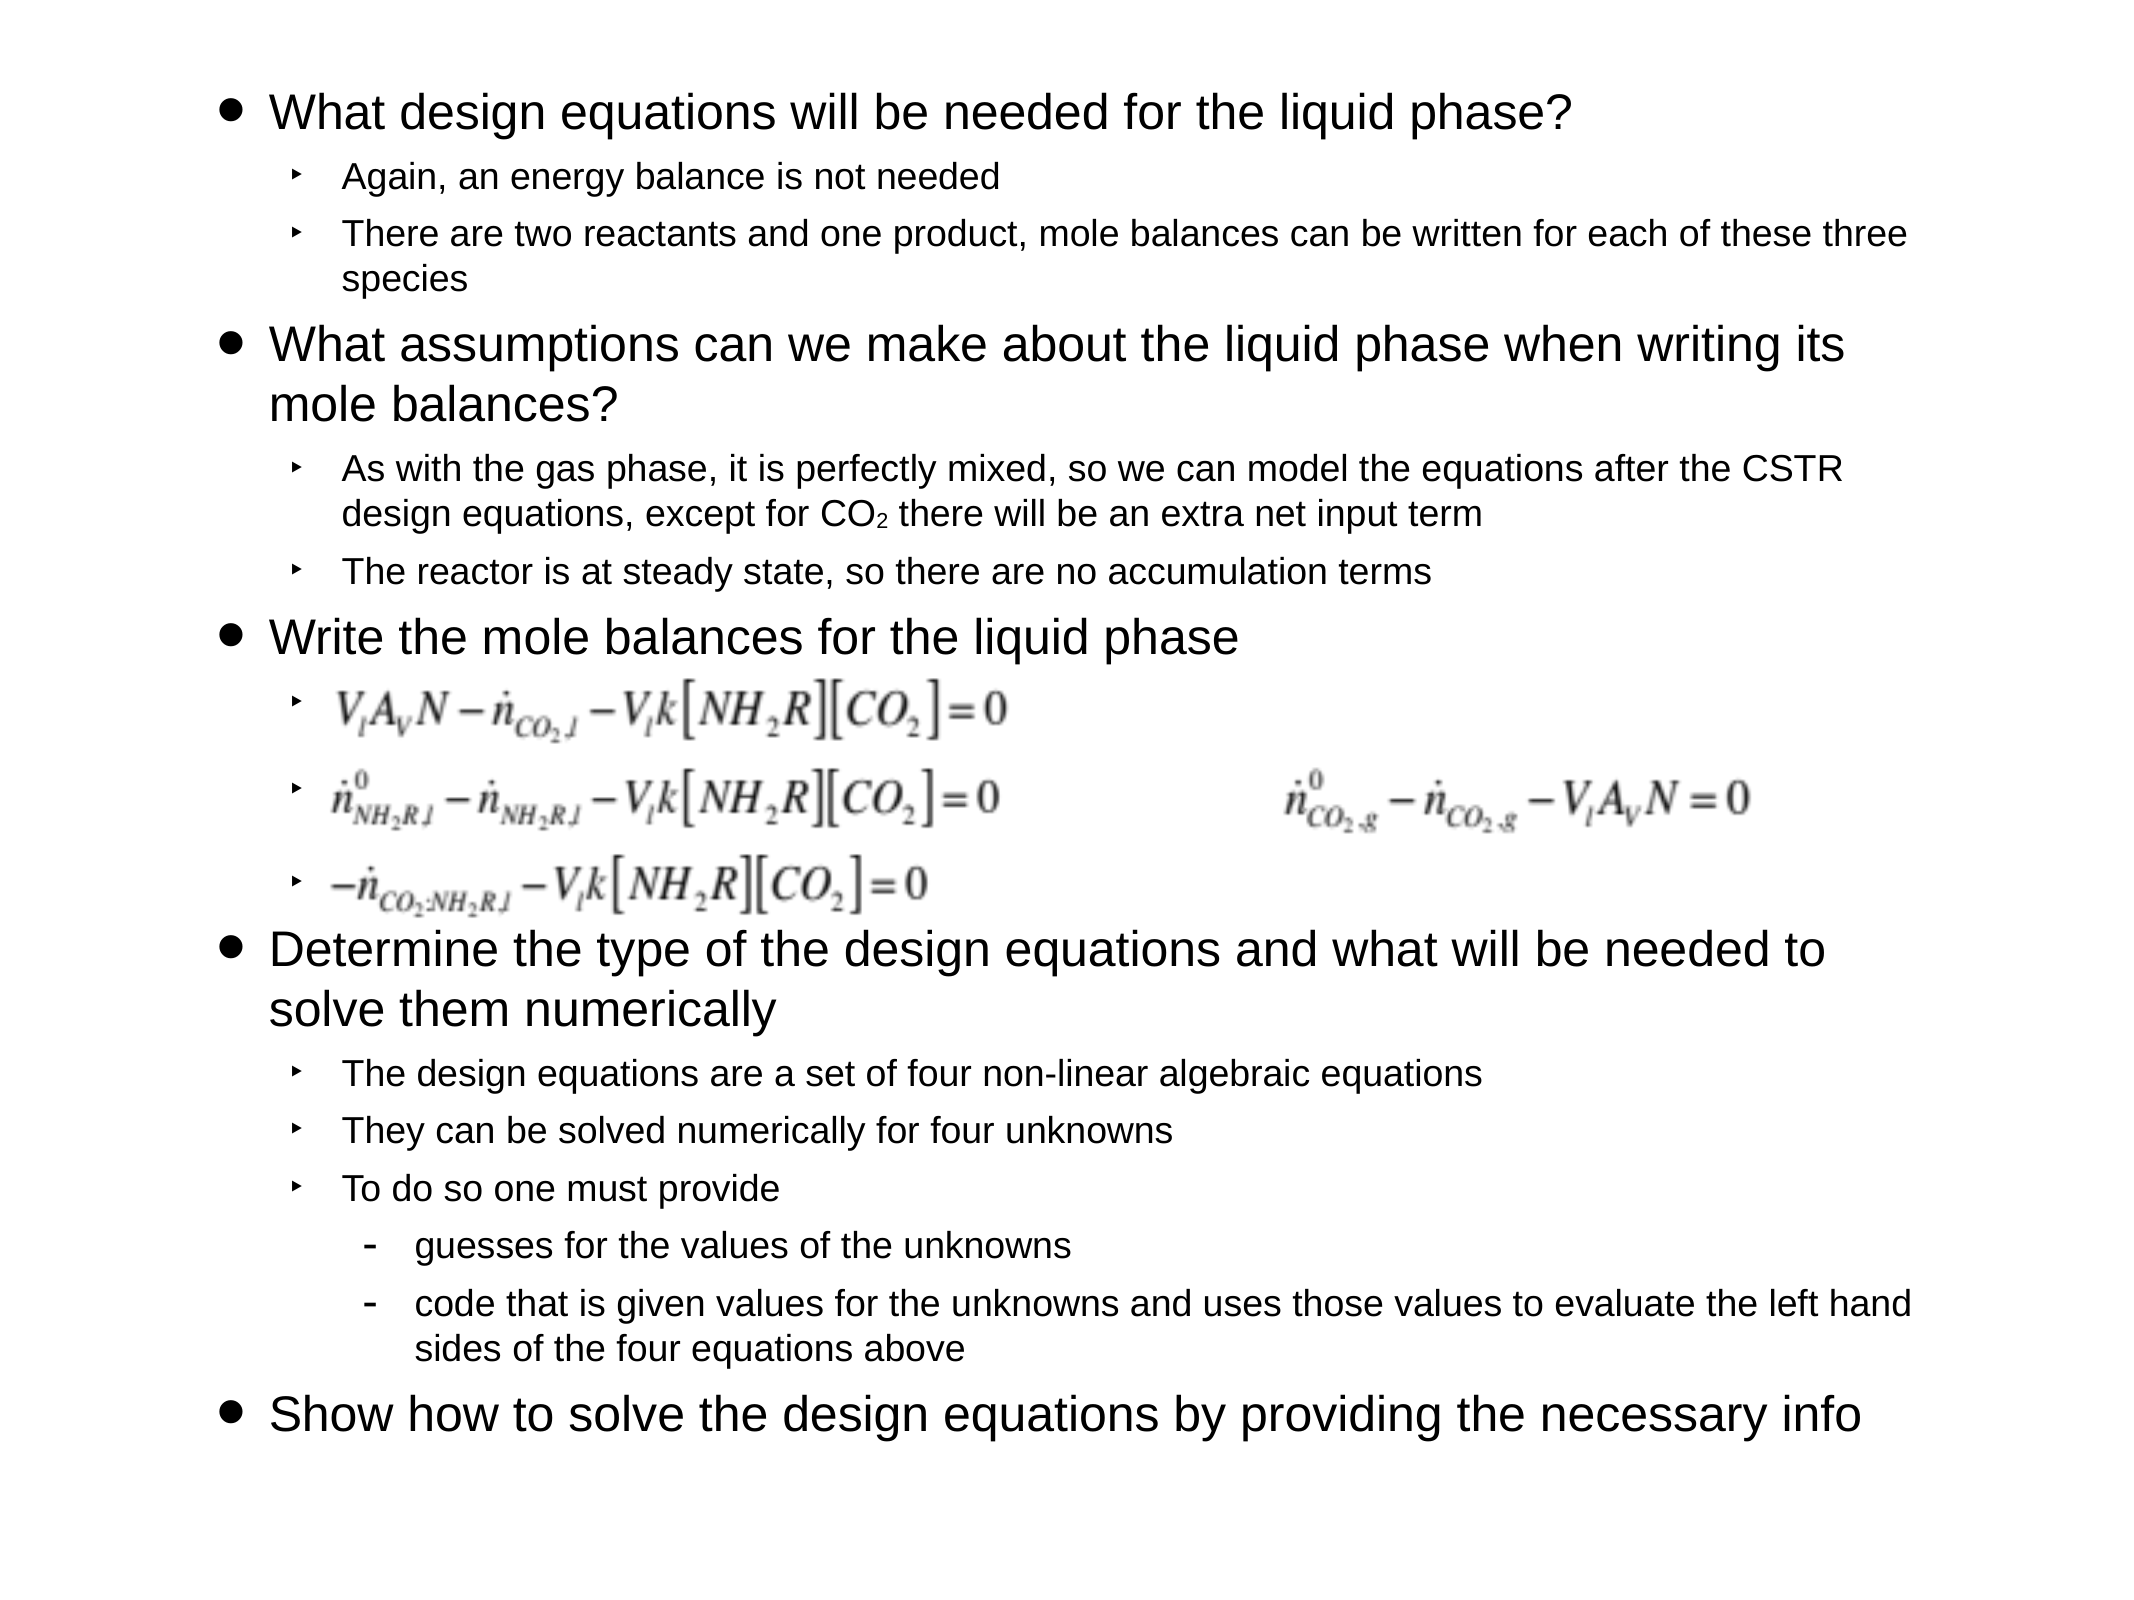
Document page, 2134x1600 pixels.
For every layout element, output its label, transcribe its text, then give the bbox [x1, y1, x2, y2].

picture [326, 761, 1006, 835]
picture [330, 671, 1015, 748]
list What design equations will be needed for the liquid phase? Again, an energy balance is not needed There are two reactants and one product, mole balances can be written for each of these three species What assumptions can we make about the liquid phase when writing its mole balances? As with the gas phase, it is perfectly mixed, so we can model the equations after the CSTR design equations, except for CO2 there will be an extra net input term The reactor is at steady state, so there are no accumulation terms Write the mole balances for the liquid phase Determine the type of the design equations and what will be needed to solve them numerically The design equations are a set of four non-linear algebraic equations They can be solved numerically for four unknowns To do so one must provide guesses for the values of the unknowns code that is given values for the unknowns and uses those values to evaluate the left hand sides of the four equations above Show how to solve the design equations by providing the necessary info [208, 70, 1925, 1478]
picture [1278, 760, 1755, 837]
picture [326, 847, 937, 922]
